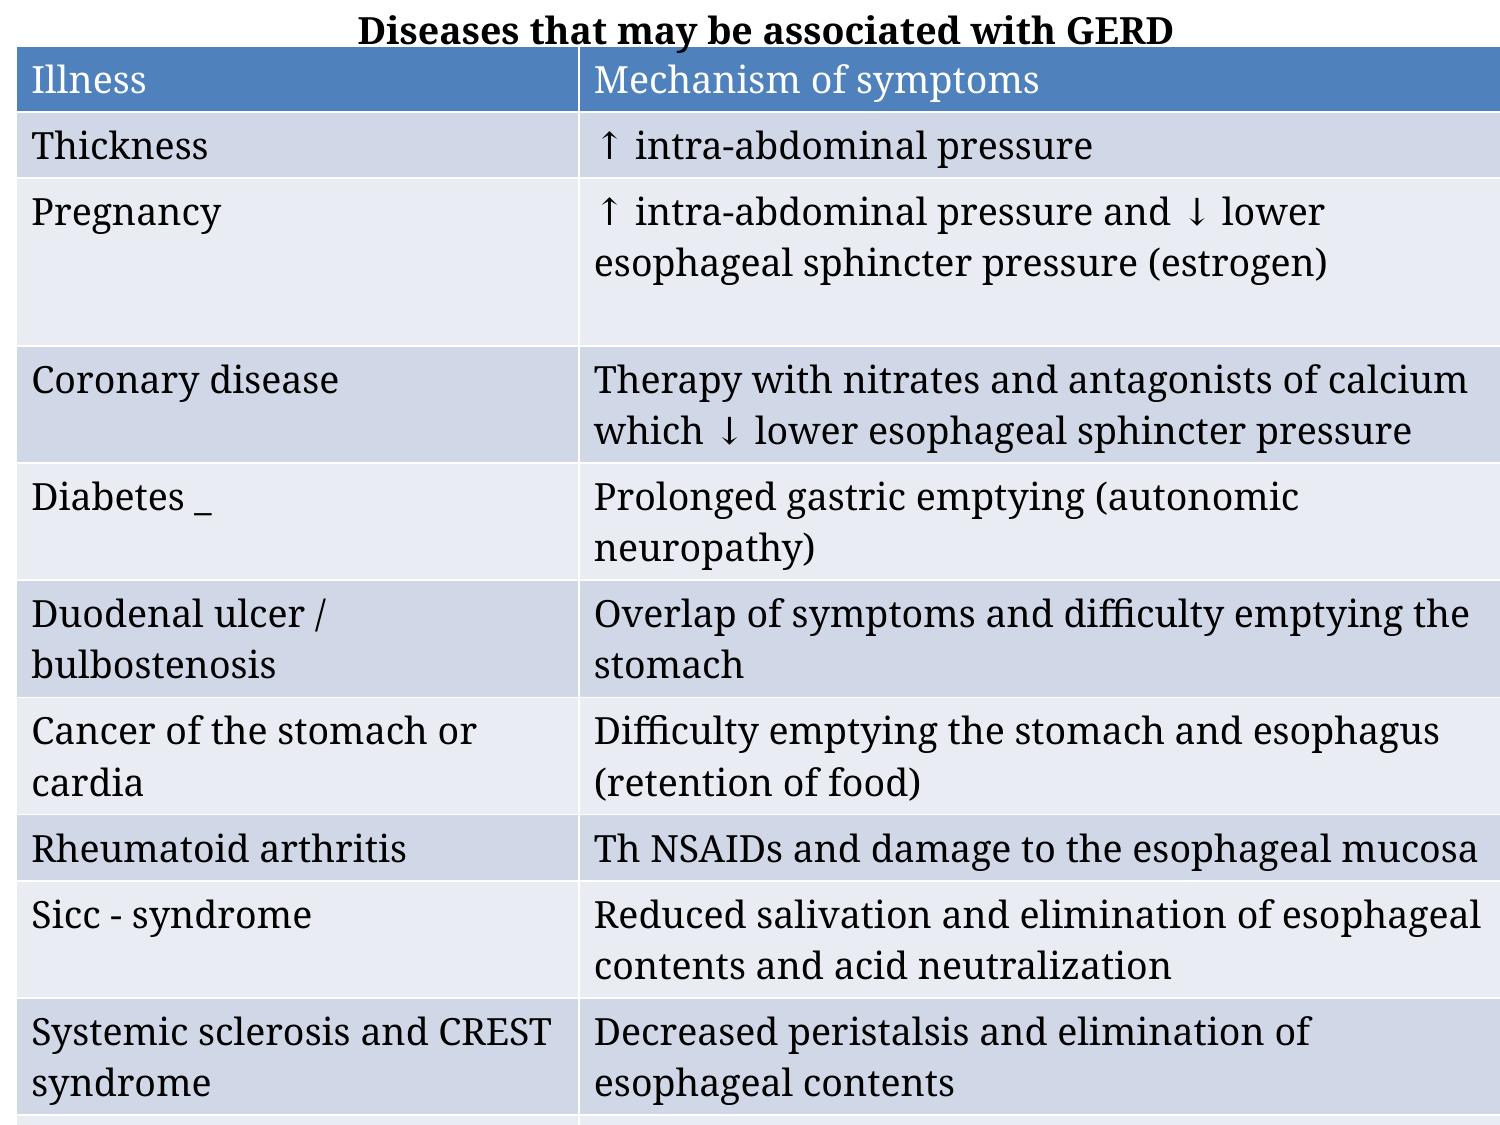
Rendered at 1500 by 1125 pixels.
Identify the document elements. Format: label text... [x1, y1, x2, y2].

table_cell Disruption antireflux barriers [580, 1116, 1500, 1125]
table_cell Systemic sclerosis and CREST syndrome [17, 999, 578, 1114]
table_cell Thickness [17, 113, 578, 177]
table_cell Prolonged gastric emptying (autonomic neuropathy) [580, 464, 1500, 579]
table_cell Therapy with nitrates and antagonists of calcium which ↓ lower esophageal sphincter pressure [580, 347, 1500, 462]
table_cell Rheumatoid arthritis [17, 815, 578, 880]
table_header Mechanism of symptoms [580, 60, 1500, 111]
table_cell Achalasia [17, 1116, 578, 1125]
table_cell Diabetes _ [17, 464, 578, 579]
table_cell Decreased peristalsis and elimination of esophageal contents [580, 999, 1500, 1114]
table_cell Duodenal ulcer / bulbostenosis [17, 581, 578, 697]
table_cell Coronary disease [17, 347, 578, 462]
text_box Diseases that may be associated with GERD [32, 0, 1500, 60]
table_cell Sicc - syndrome [17, 882, 578, 997]
table_cell Pregnancy [17, 179, 578, 345]
table_cell ↑ intra-abdominal pressure and ↓ lower esophageal sphincter pressure (estrogen) [580, 179, 1500, 345]
table_cell Overlap of symptoms and difficulty emptying the stomach [580, 581, 1500, 697]
table_cell ↑ intra-abdominal pressure [580, 113, 1500, 177]
table_cell Difficulty emptying the stomach and esophagus (retention of food) [580, 698, 1500, 814]
table_cell Reduced salivation and elimination of esophageal contents and acid neutralization [580, 882, 1500, 997]
table_header Illness [17, 47, 578, 111]
table_cell Th NSAIDs and damage to the esophageal mucosa [580, 815, 1500, 880]
table_cell Cancer of the stomach or cardia [17, 698, 578, 814]
